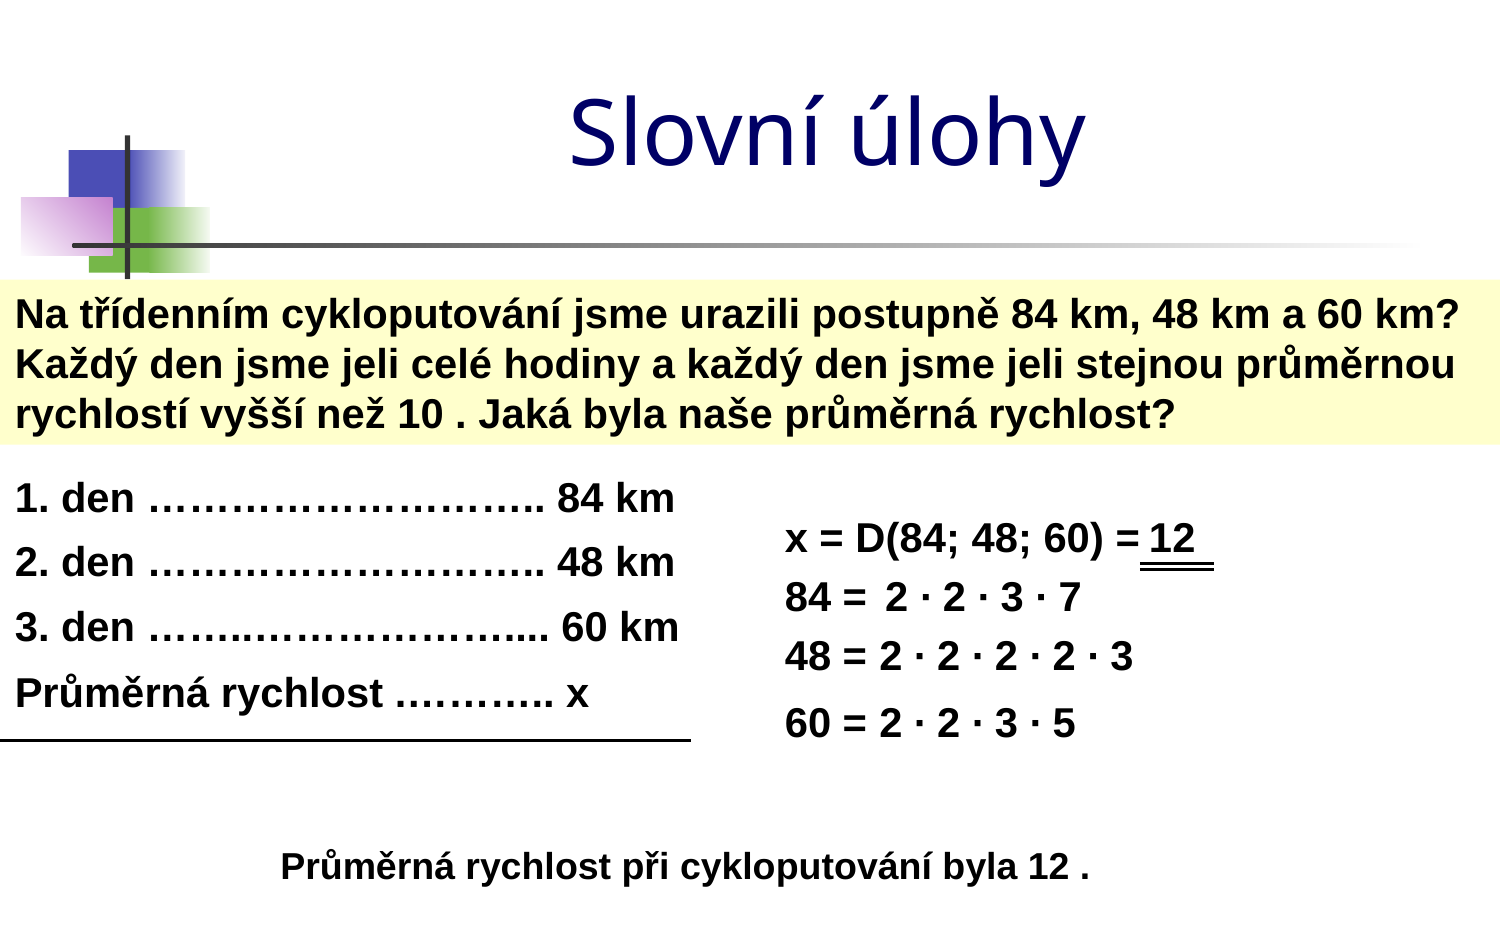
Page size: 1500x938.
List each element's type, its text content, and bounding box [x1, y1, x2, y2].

text_box 2. den ……………………….. 48 km [0, 527, 703, 592]
text_box x = D(84; 48; 60) = [770, 504, 1134, 568]
text_box 12 [1134, 504, 1211, 568]
text_box 2 ∙ 2 ∙ 2 ∙ 2 ∙ 3 [864, 622, 1187, 686]
text_box 48 = [770, 622, 864, 686]
title Slovní úlohy [188, 29, 1468, 230]
text_box 60 = [770, 688, 864, 753]
text_box 3. den ……..……………….... 60 km [0, 592, 703, 657]
text_box 1. den ……………………….. 84 km [0, 464, 727, 528]
text_box 2 ∙ 2 ∙ 3 ∙ 5 [864, 688, 1187, 753]
text_box 84 = [770, 563, 870, 622]
text_box 2 ∙ 2 ∙ 3 ∙ 7 [870, 563, 1116, 622]
